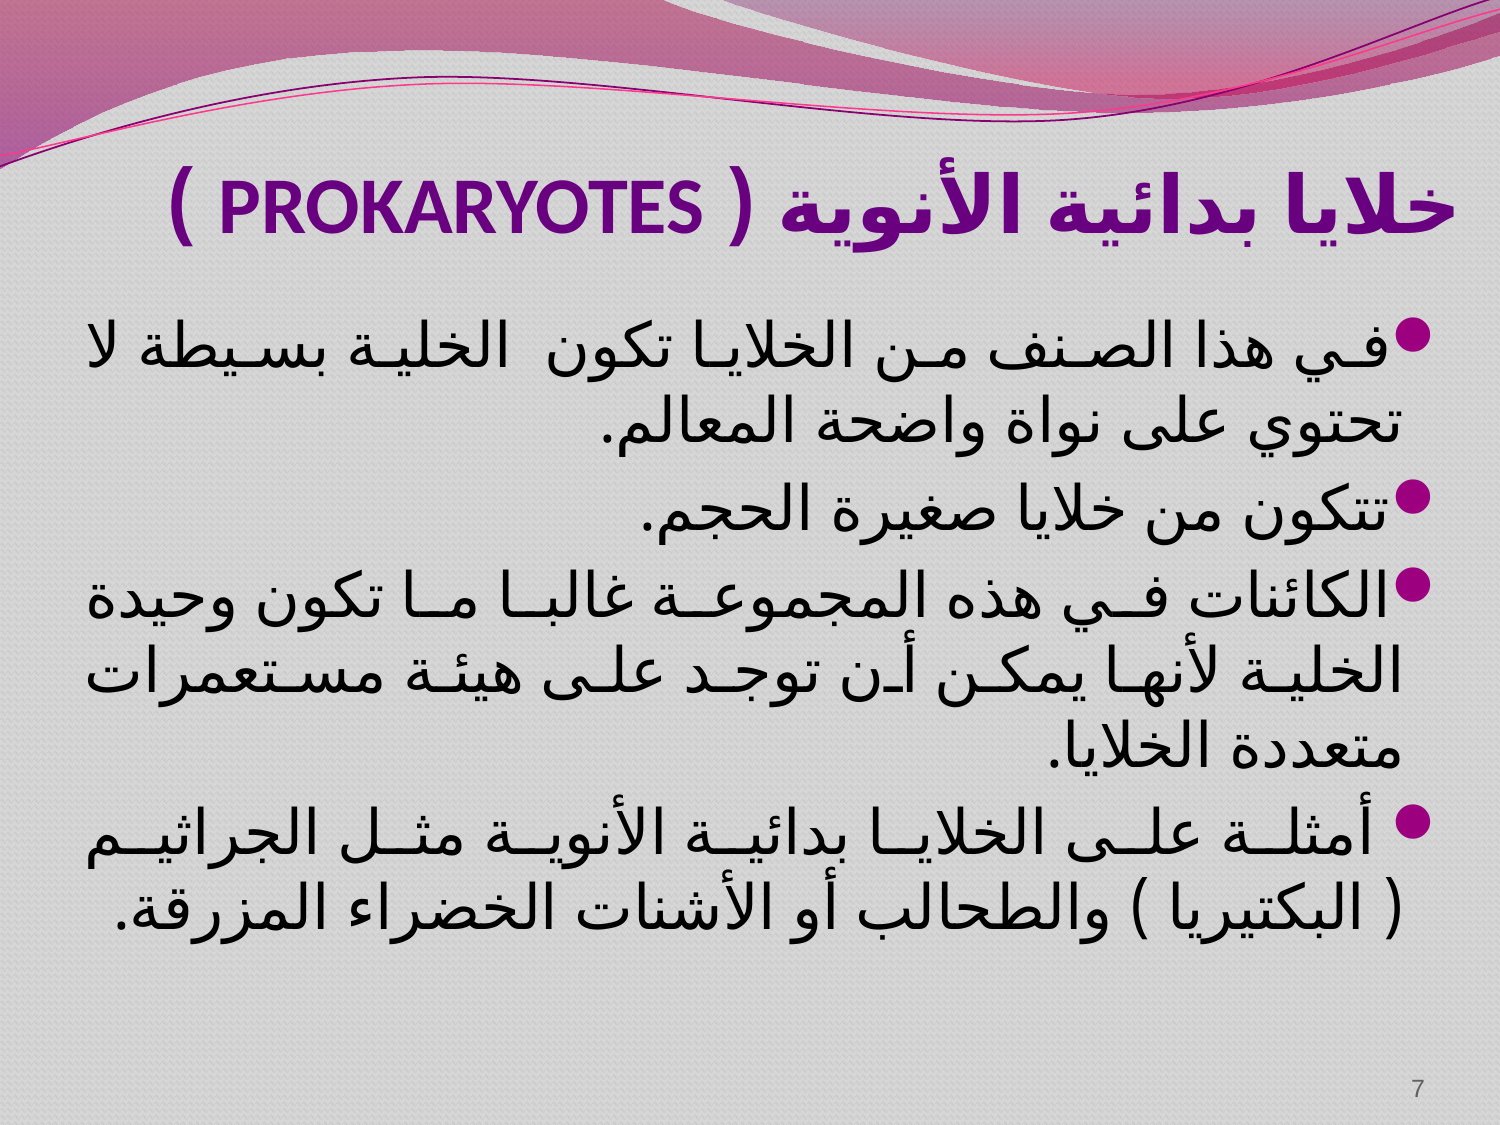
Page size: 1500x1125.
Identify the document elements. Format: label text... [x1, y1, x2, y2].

title خلايا بدائية الأنوية ( Prokaryotes ) [112, 55, 1463, 250]
slide_number 7 [1299, 1042, 1425, 1103]
list في هذا الصنف من الخلايا تكون الخلية بسيطة لا تحتوي على نواة واضحة المعالم. تتكون من خلايا صغيرة الحجم. الكائنات في هذه المجموعة غالبا ما تكون وحيدة الخلية لأنها يمكن أن توجد على هيئة مستعمرات متعددة الخلايا. أمثلة على الخلايا بدائية الأنوية مثل الجراثيم ( البكتيريا ) والطحالب أو الأشنات الخضراء المزرقة. [70, 297, 1465, 1000]
